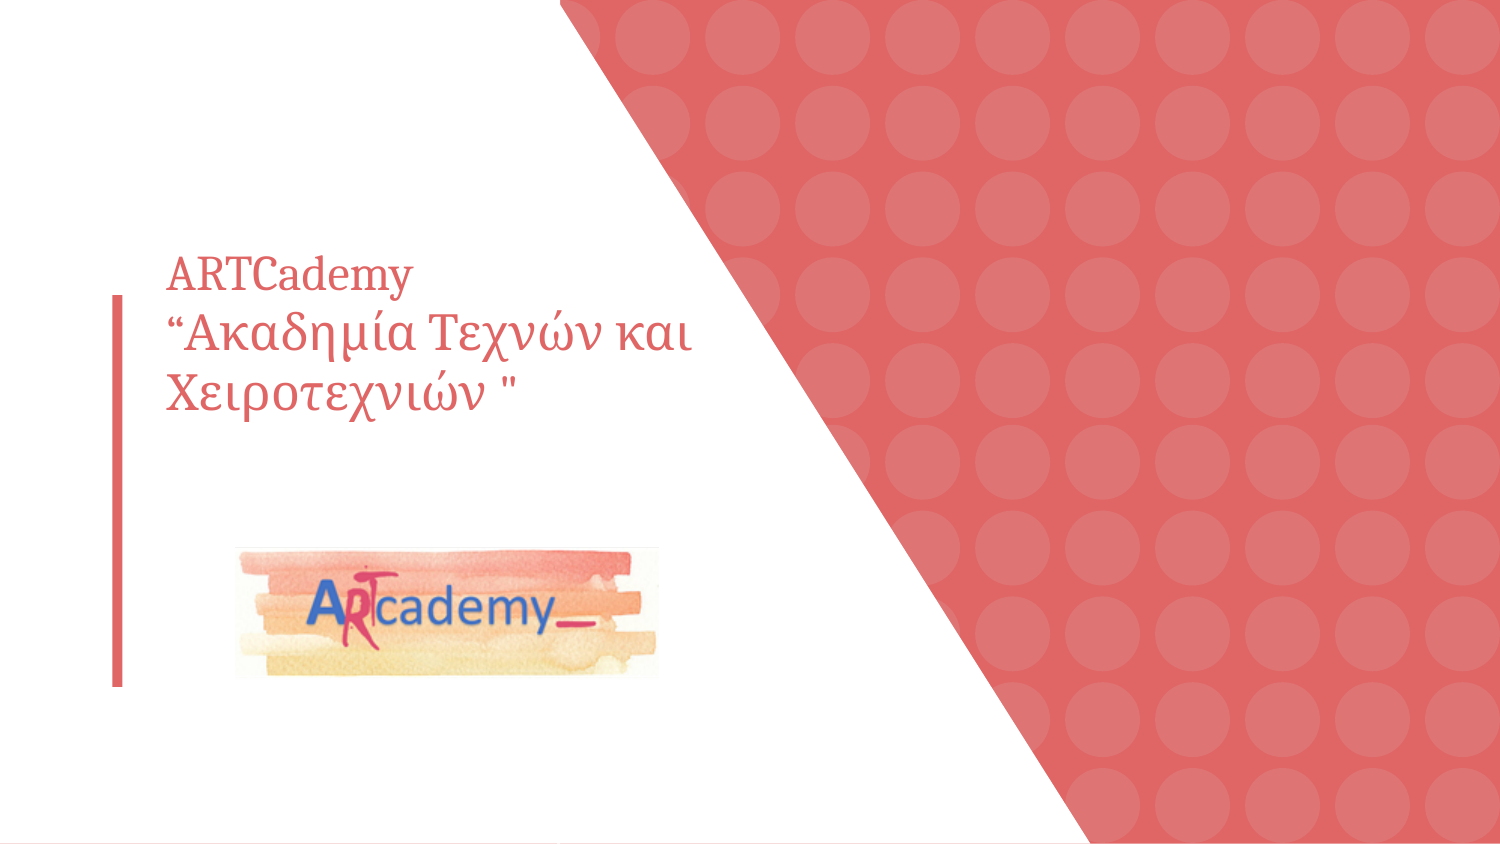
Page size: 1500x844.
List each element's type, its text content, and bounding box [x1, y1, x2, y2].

subtitle [151, 449, 968, 701]
picture [234, 522, 660, 725]
title ARTCademy “Ακαδημία Τεχνών και Χειροτεχνιών " [151, 330, 785, 436]
